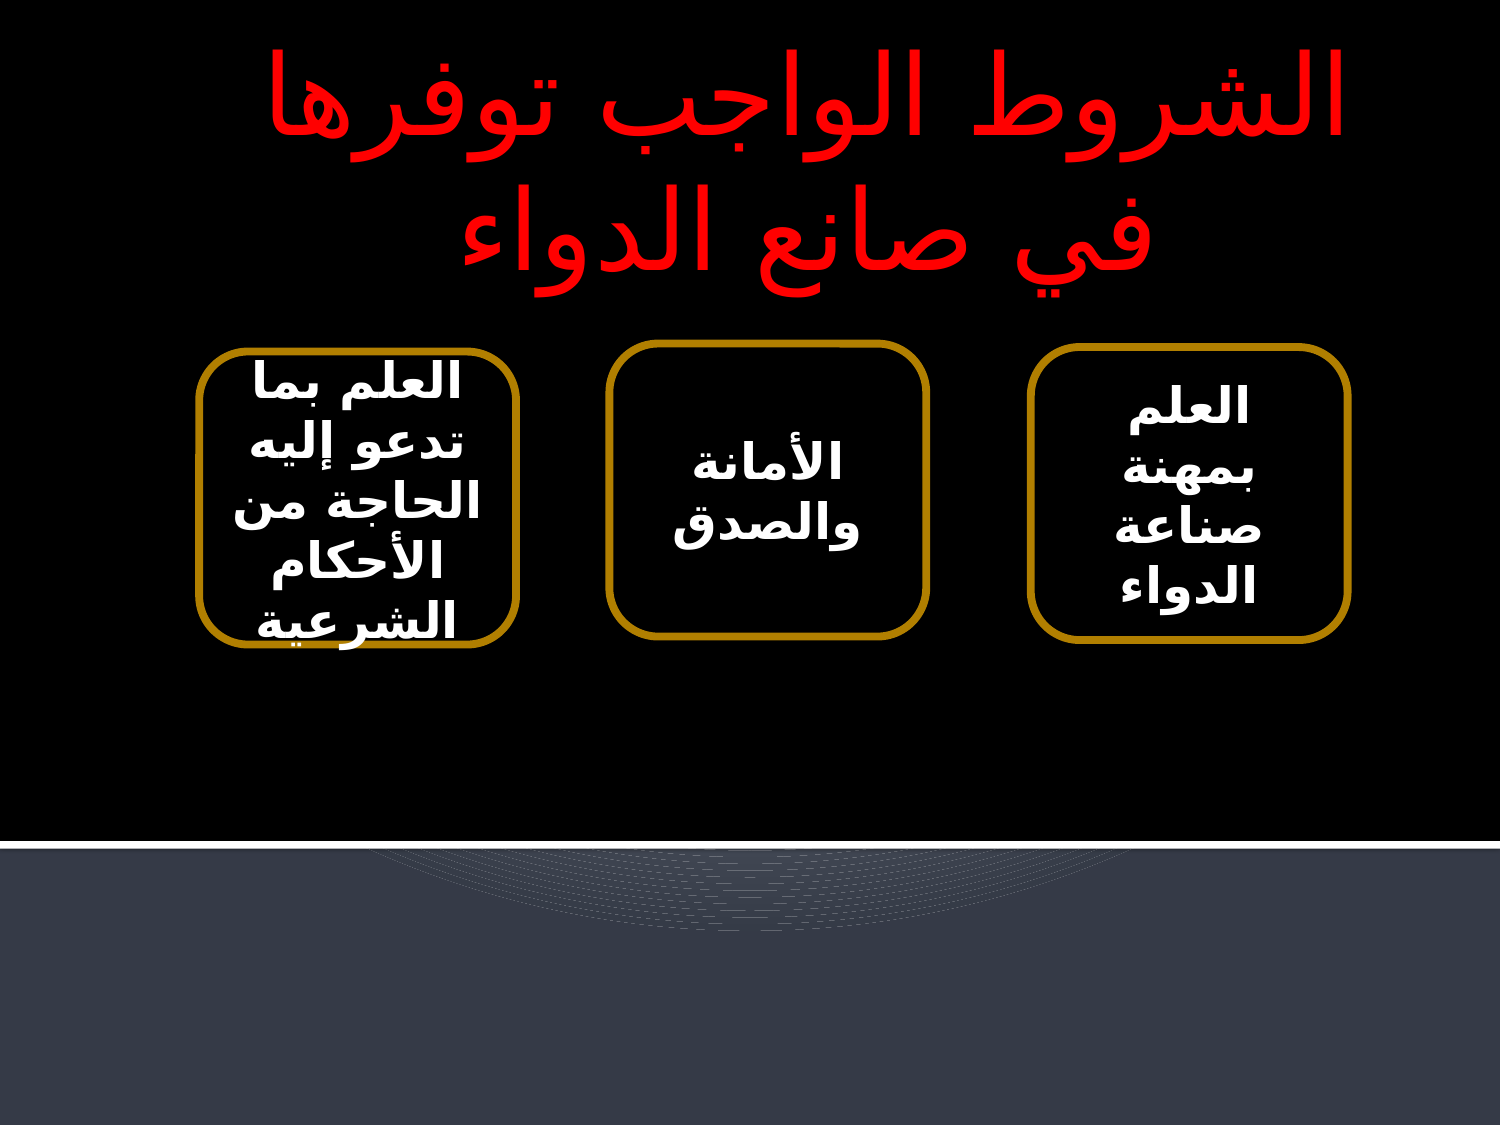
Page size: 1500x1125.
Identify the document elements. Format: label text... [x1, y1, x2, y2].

text_box العلم بمهنة صناعة الدواء [1026, 343, 1352, 644]
subtitle الشروط الواجب توفرها في صانع الدواء [164, 58, 1439, 293]
text_box العلم بما تدعو إليه الحاجة من الأحكام الشرعية [195, 347, 520, 649]
text_box الأمانة والصدق [605, 339, 931, 641]
